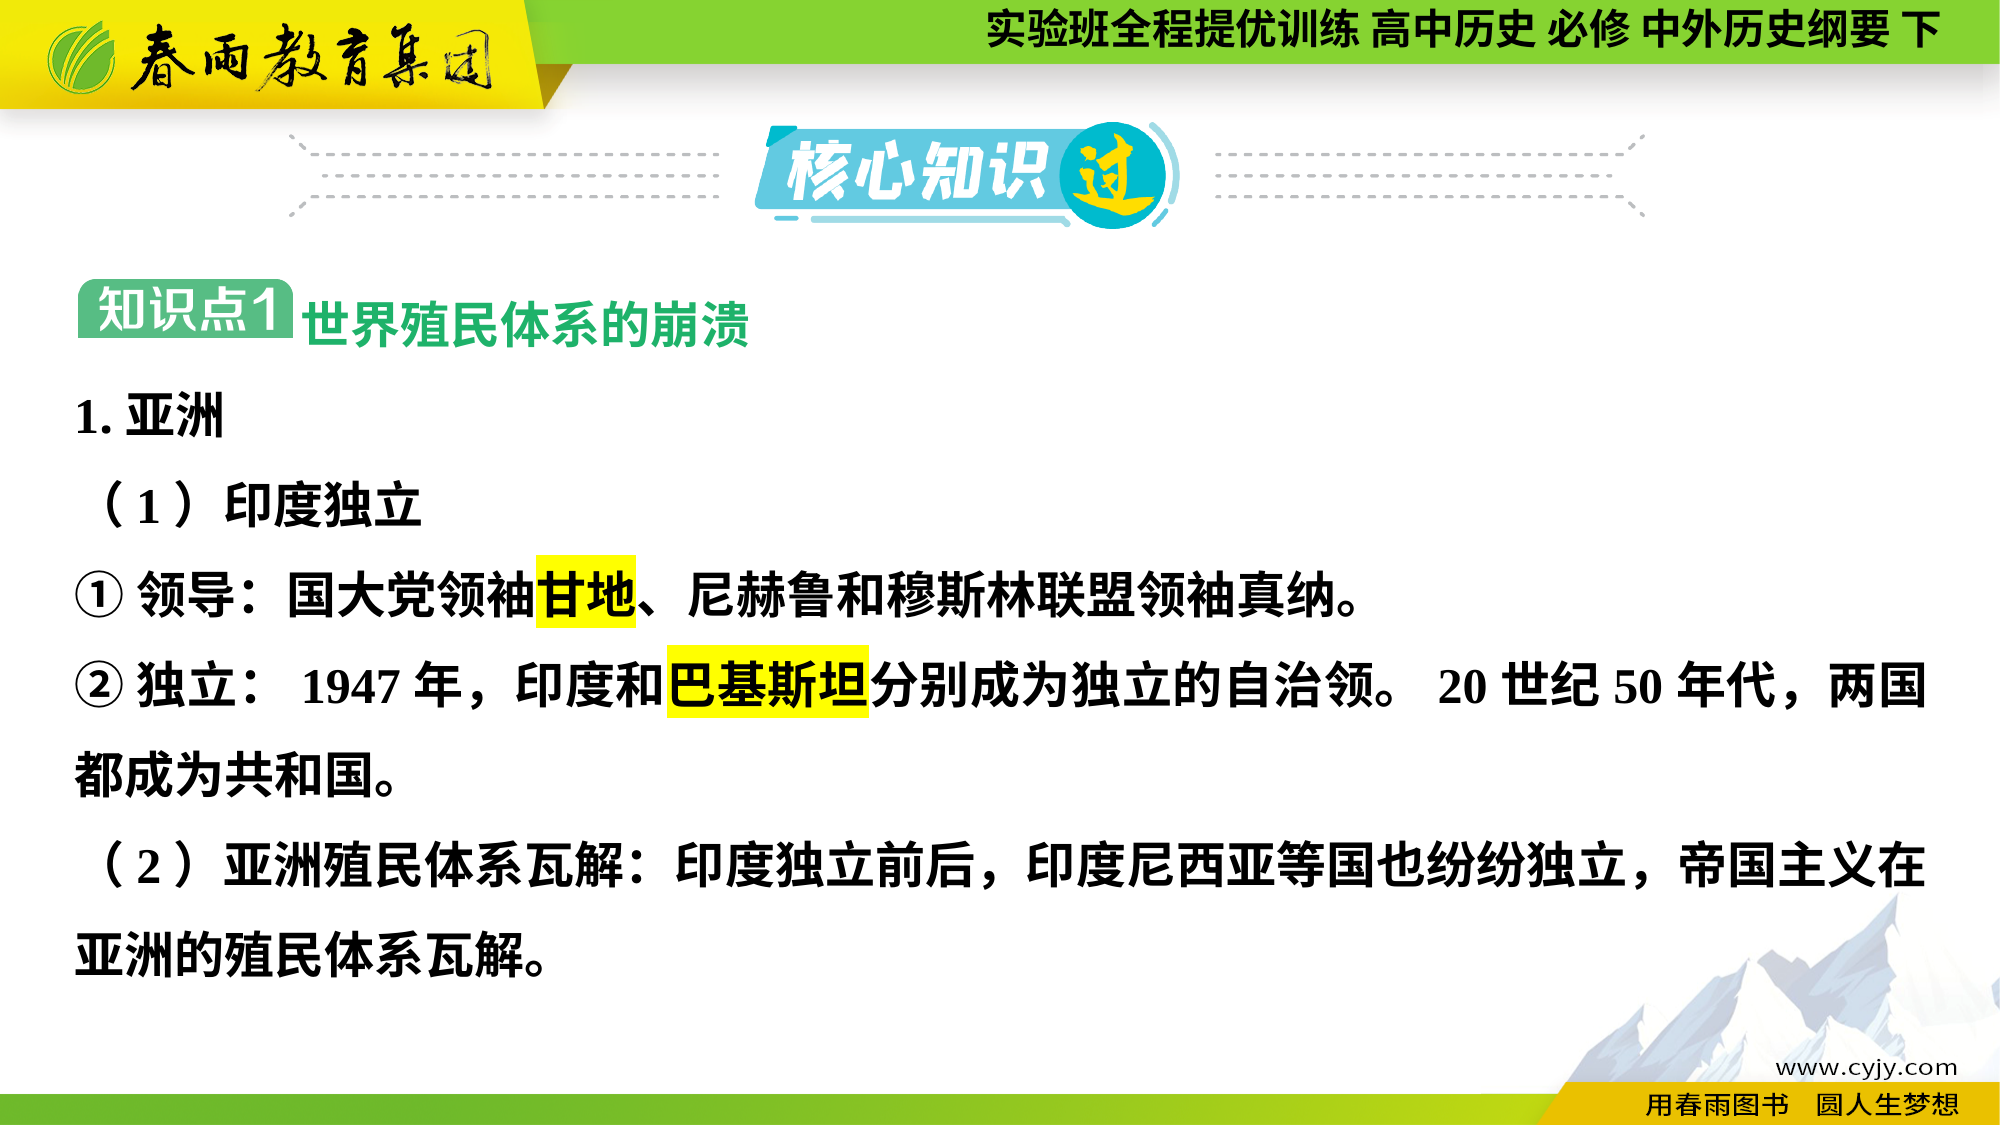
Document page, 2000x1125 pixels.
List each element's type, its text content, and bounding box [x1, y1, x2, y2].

list 世界殖民体系的崩溃 1.亚洲 （1）印度独立 ①领导：国大党领袖甘地、尼赫鲁和穆斯林联盟领袖真纳。 ②独立：1947年，印度和巴基斯坦分别成为独立的自治领。20世纪50年代，两国都成为共和国。 （2）亚洲殖民体系瓦解：印度独立前后，印度尼西亚等国也纷纷独立，帝国主义在亚洲的殖民体系瓦解。 [59, 255, 1944, 987]
picture [0, 0, 2000, 1125]
